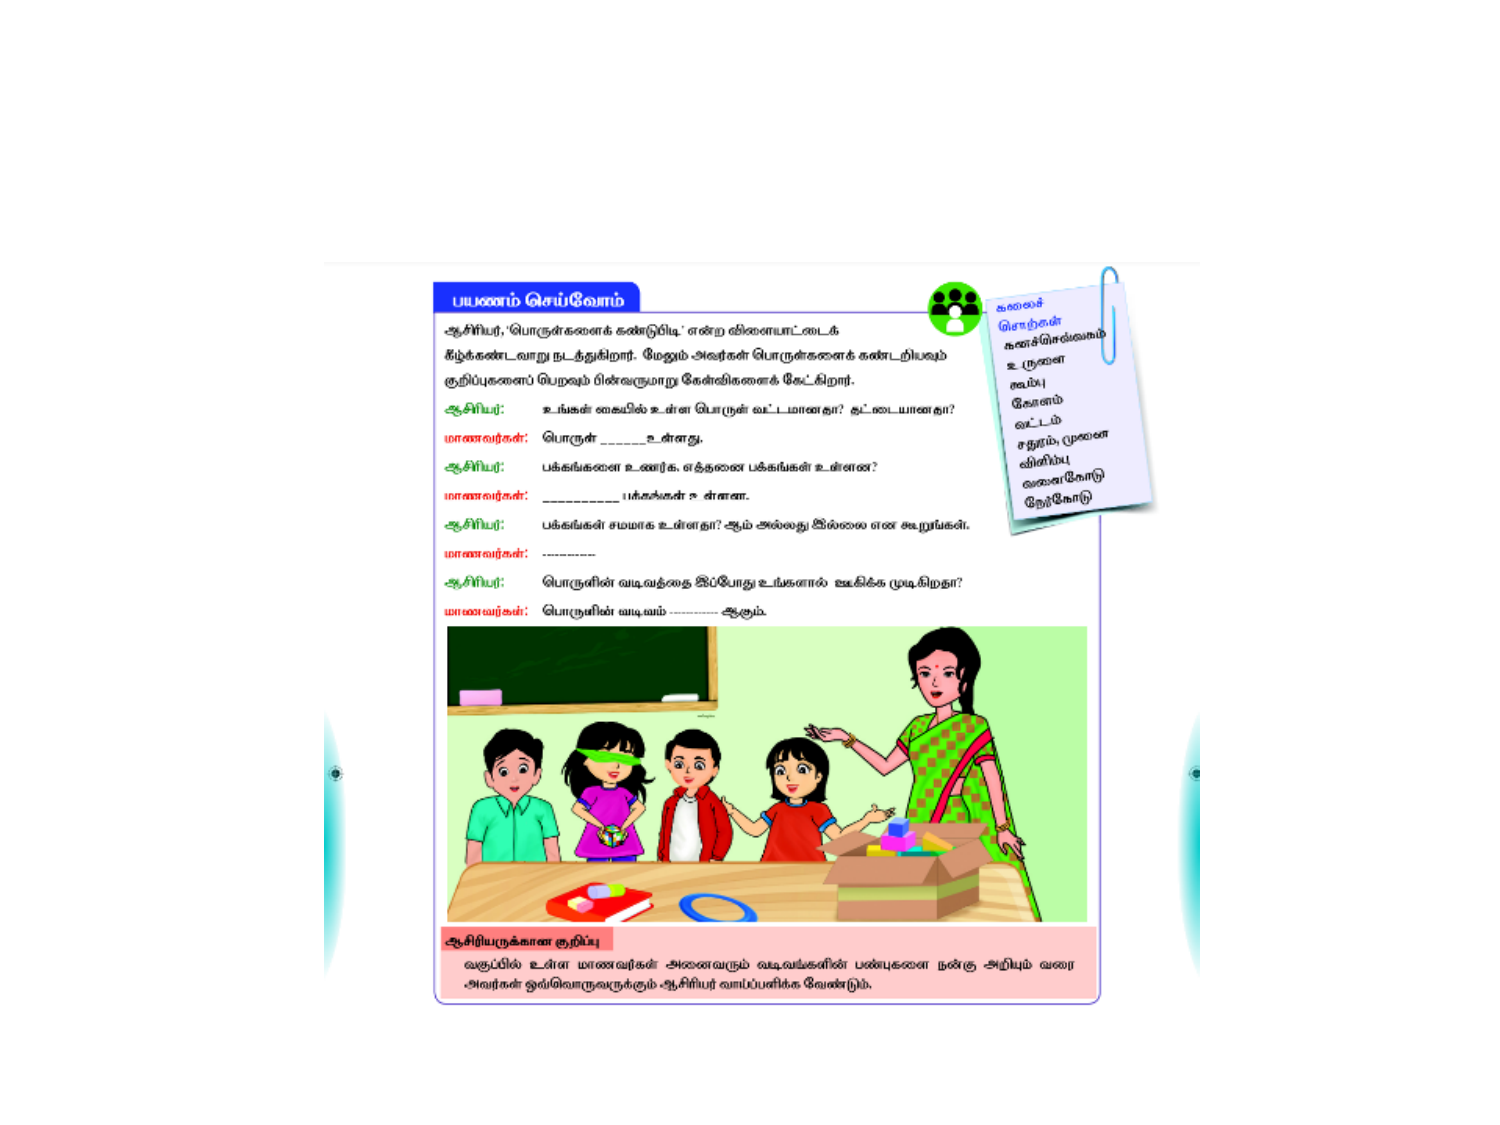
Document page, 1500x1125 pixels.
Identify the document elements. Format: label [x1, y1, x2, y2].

picture [324, 262, 1201, 1013]
